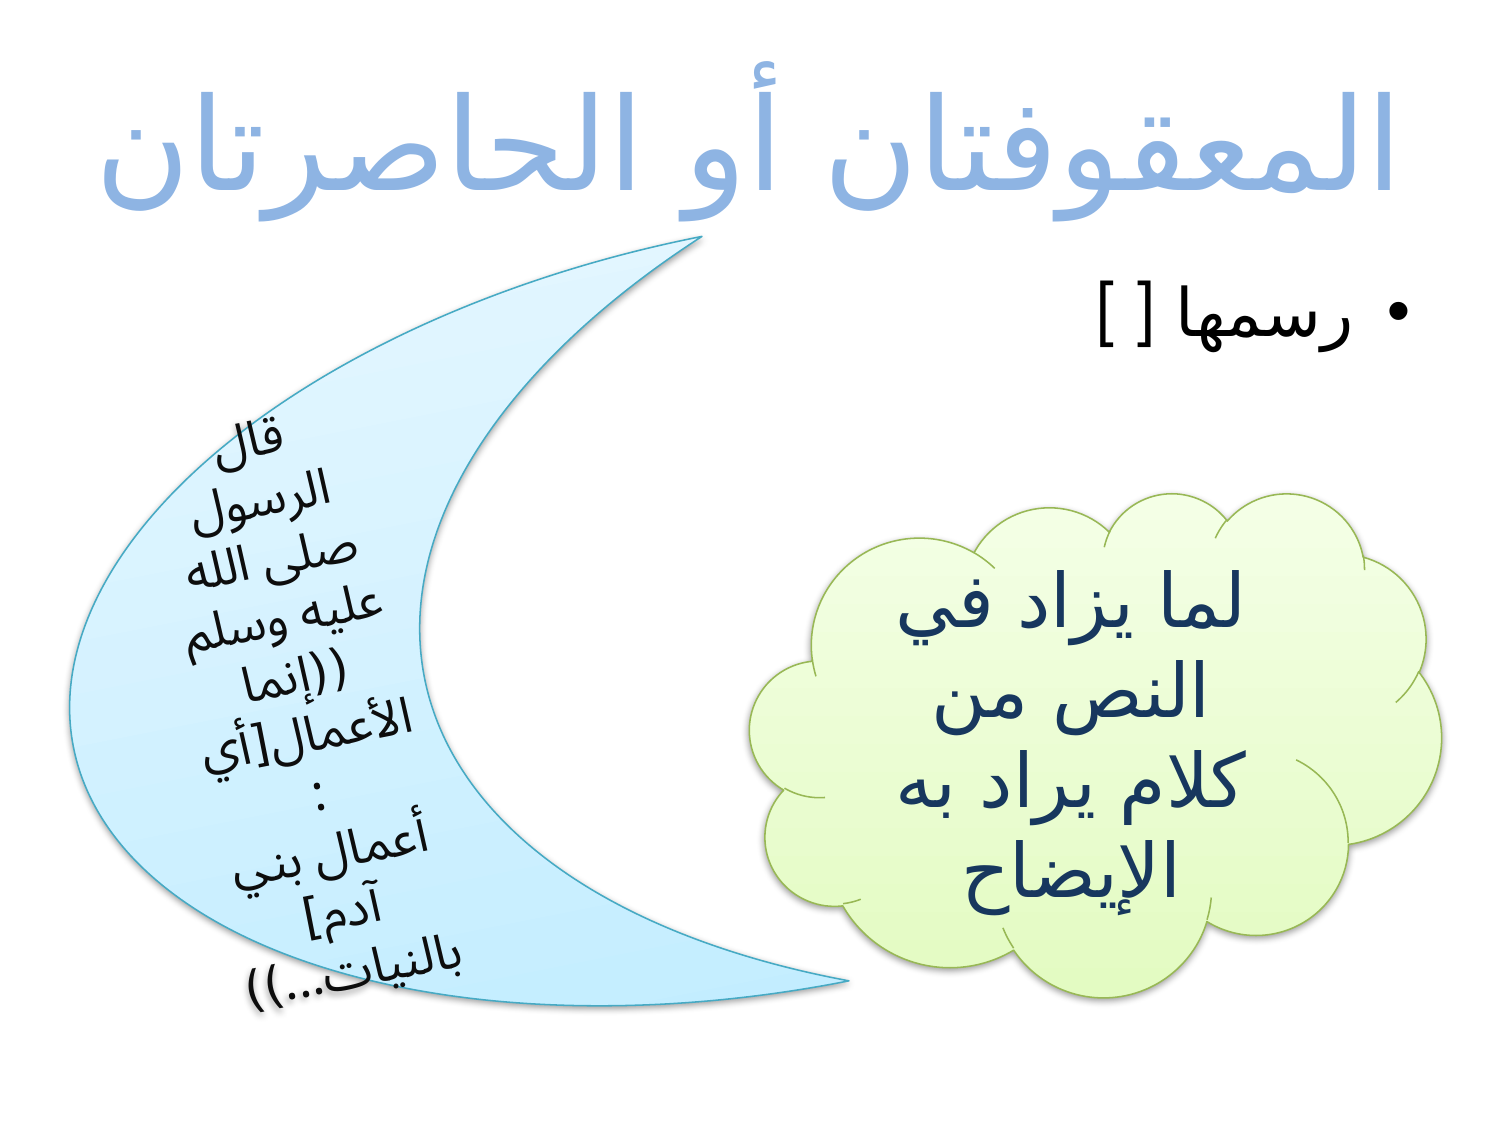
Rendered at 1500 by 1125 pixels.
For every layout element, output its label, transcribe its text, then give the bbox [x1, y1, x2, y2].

text_box قال الرسول صلى الله عليه وسلم ((إنما الأعمال[أي: أعمال بني آدم] بالنيات...)) [68, 235, 850, 1007]
list رسمها [ ] [75, 779, 455, 1005]
title المعقوفتان أو الحاصرتان [75, 45, 1425, 233]
list رسمها [ ] [75, 262, 584, 639]
list رسمها [ ] [426, 262, 1425, 1005]
text_box لما يزاد في النص من كلام يراد به الإيضاح [748, 492, 1443, 999]
